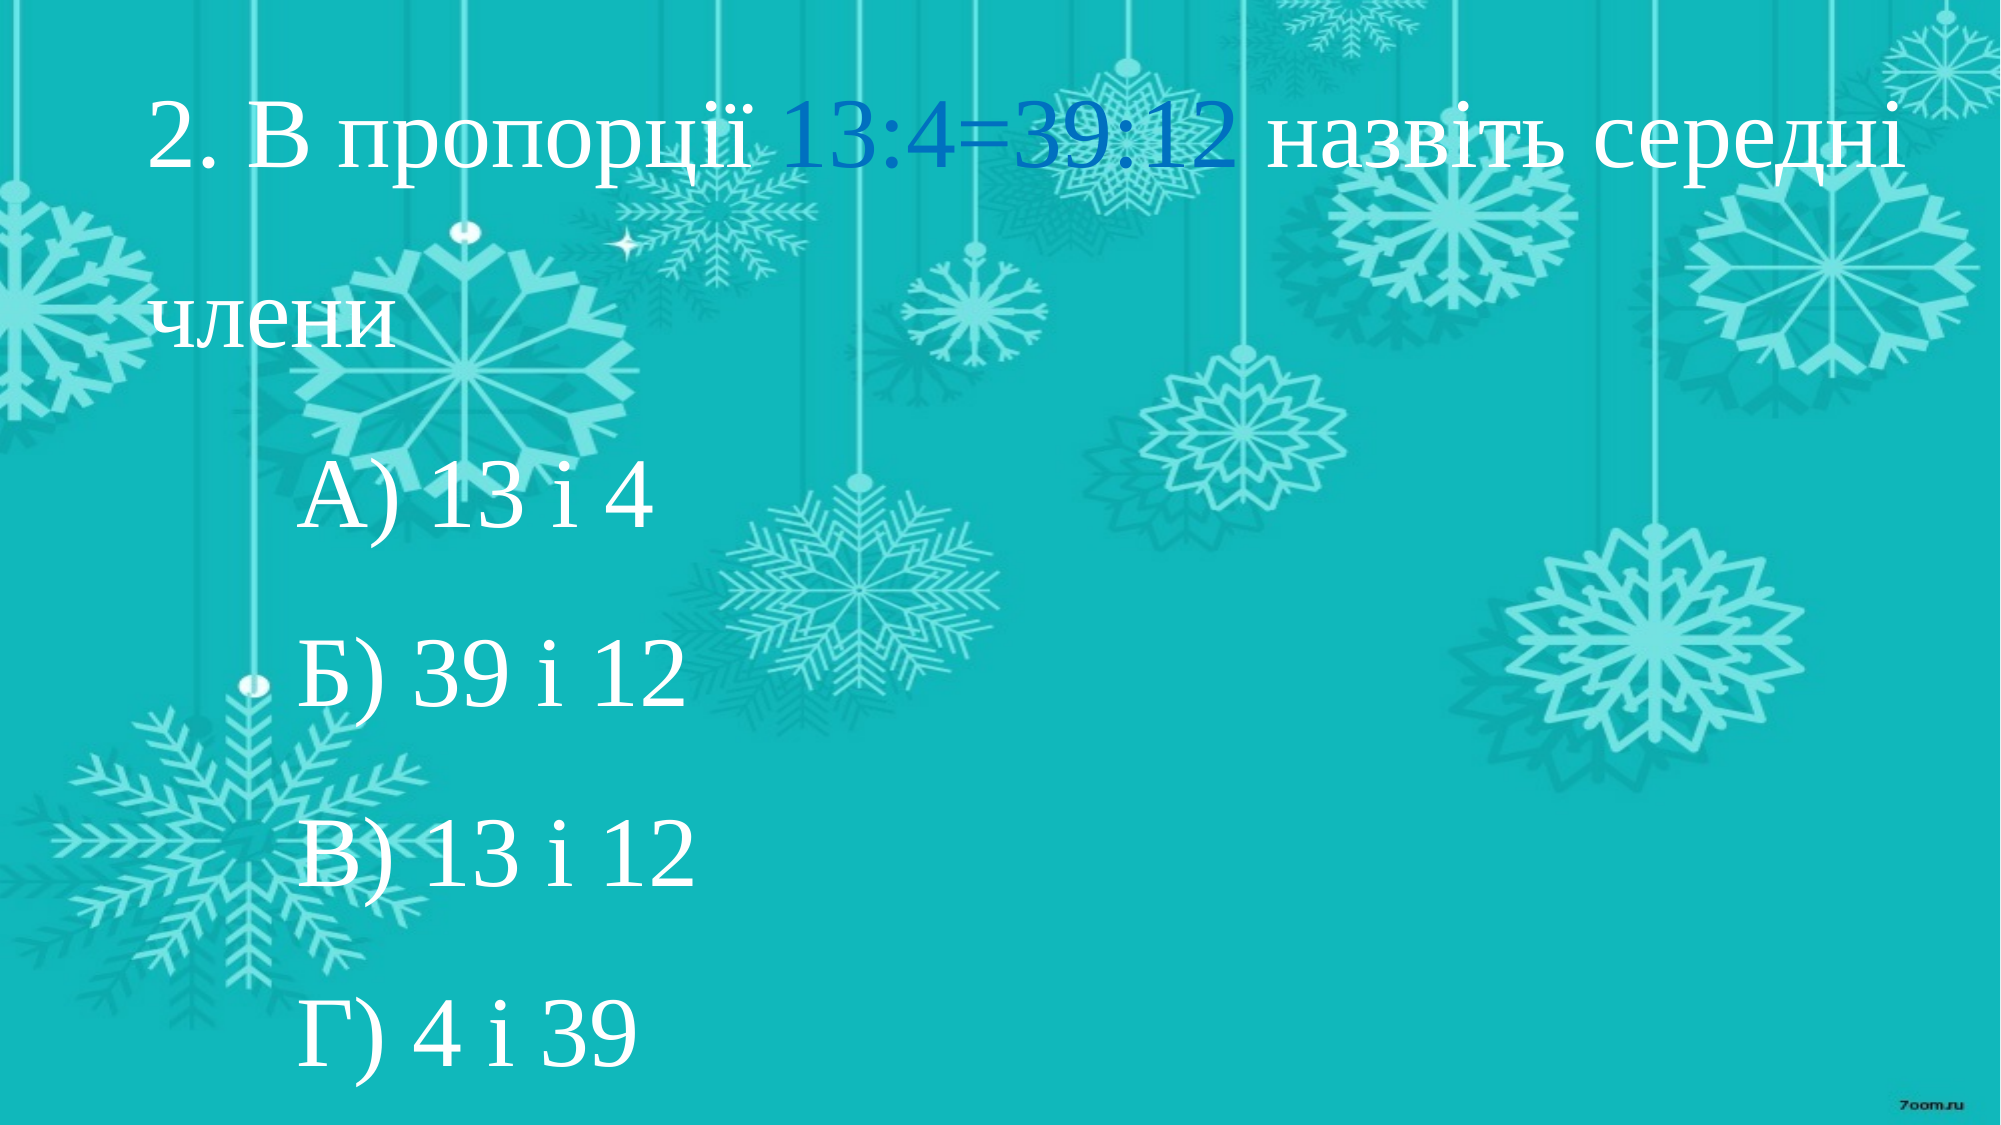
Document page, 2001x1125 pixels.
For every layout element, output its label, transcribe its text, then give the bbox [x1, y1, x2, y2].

text_box 2. В пропорції 13:4=39:12 назвіть середні члени А) 13 і 4 Б) 39 і 12 В) 13 і 12 Г) 4 і 39 [131, 0, 1952, 1094]
picture [0, 0, 2001, 1125]
